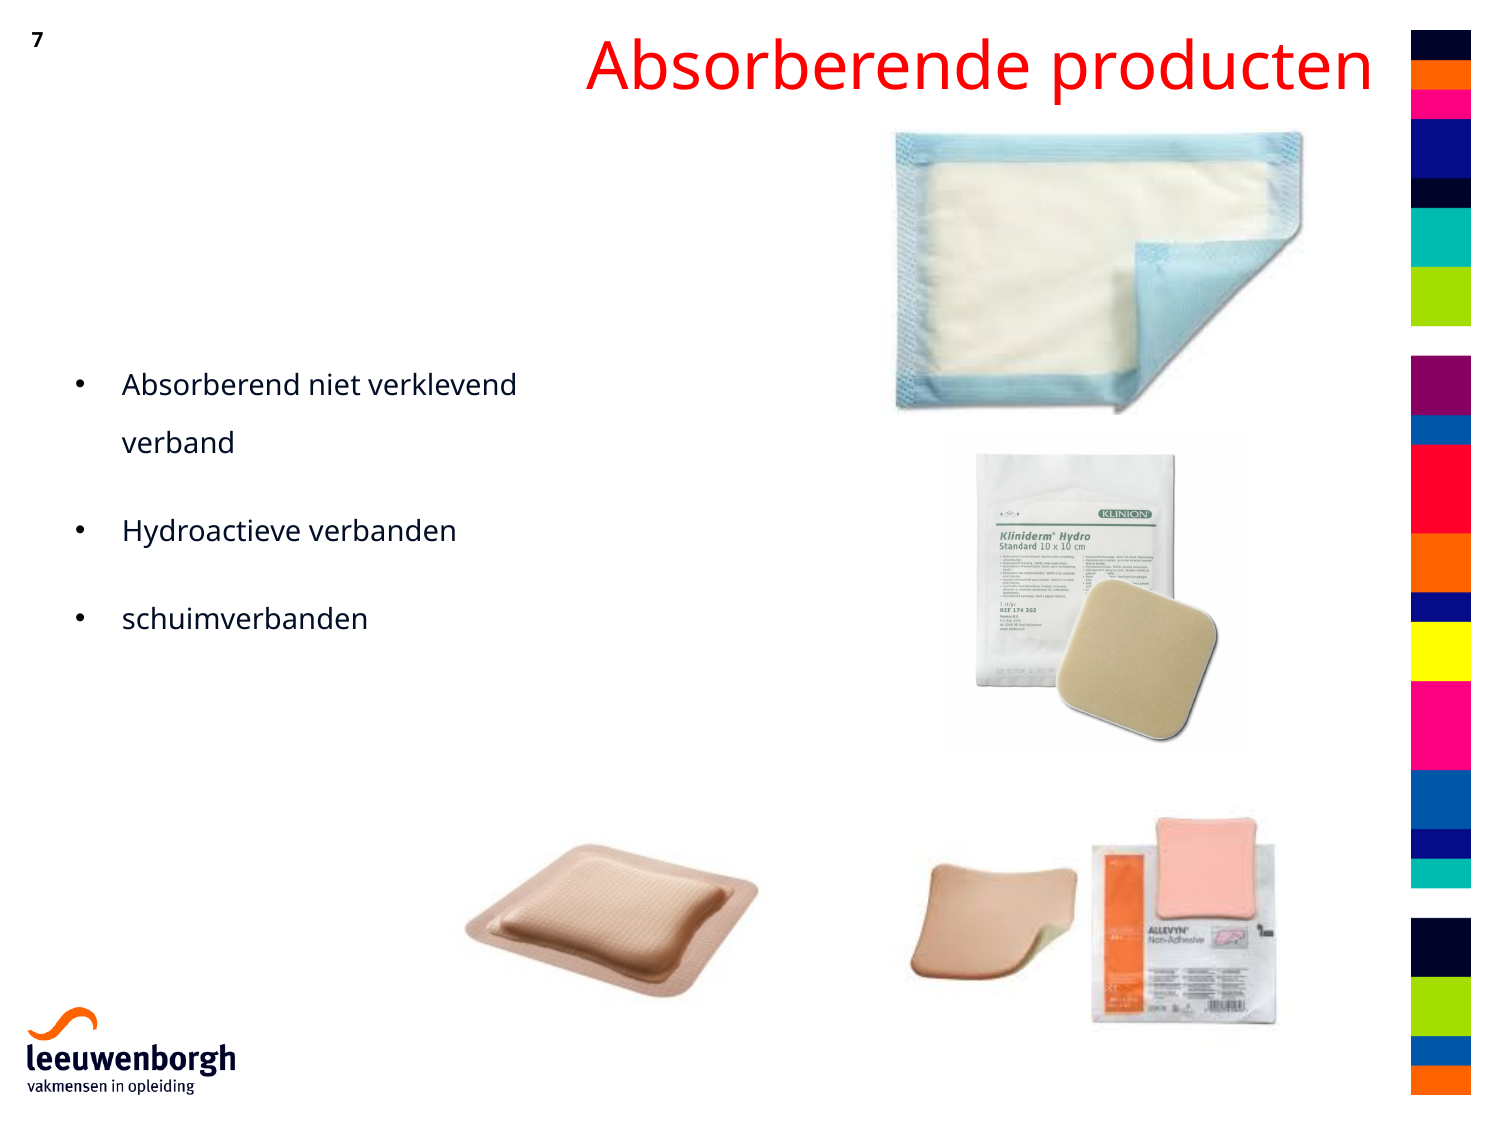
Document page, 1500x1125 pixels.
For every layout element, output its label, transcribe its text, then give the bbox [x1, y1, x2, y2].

picture [27, 1007, 235, 1095]
picture [454, 803, 768, 1039]
picture [944, 432, 1244, 754]
picture [891, 769, 1297, 1073]
list Absorberende producten [586, 44, 1426, 1006]
picture [1411, 30, 1471, 1095]
picture [878, 128, 1310, 415]
list Absorberend niet verklevend verband Hydroactieve verbanden schuimverbanden [74, 77, 569, 848]
